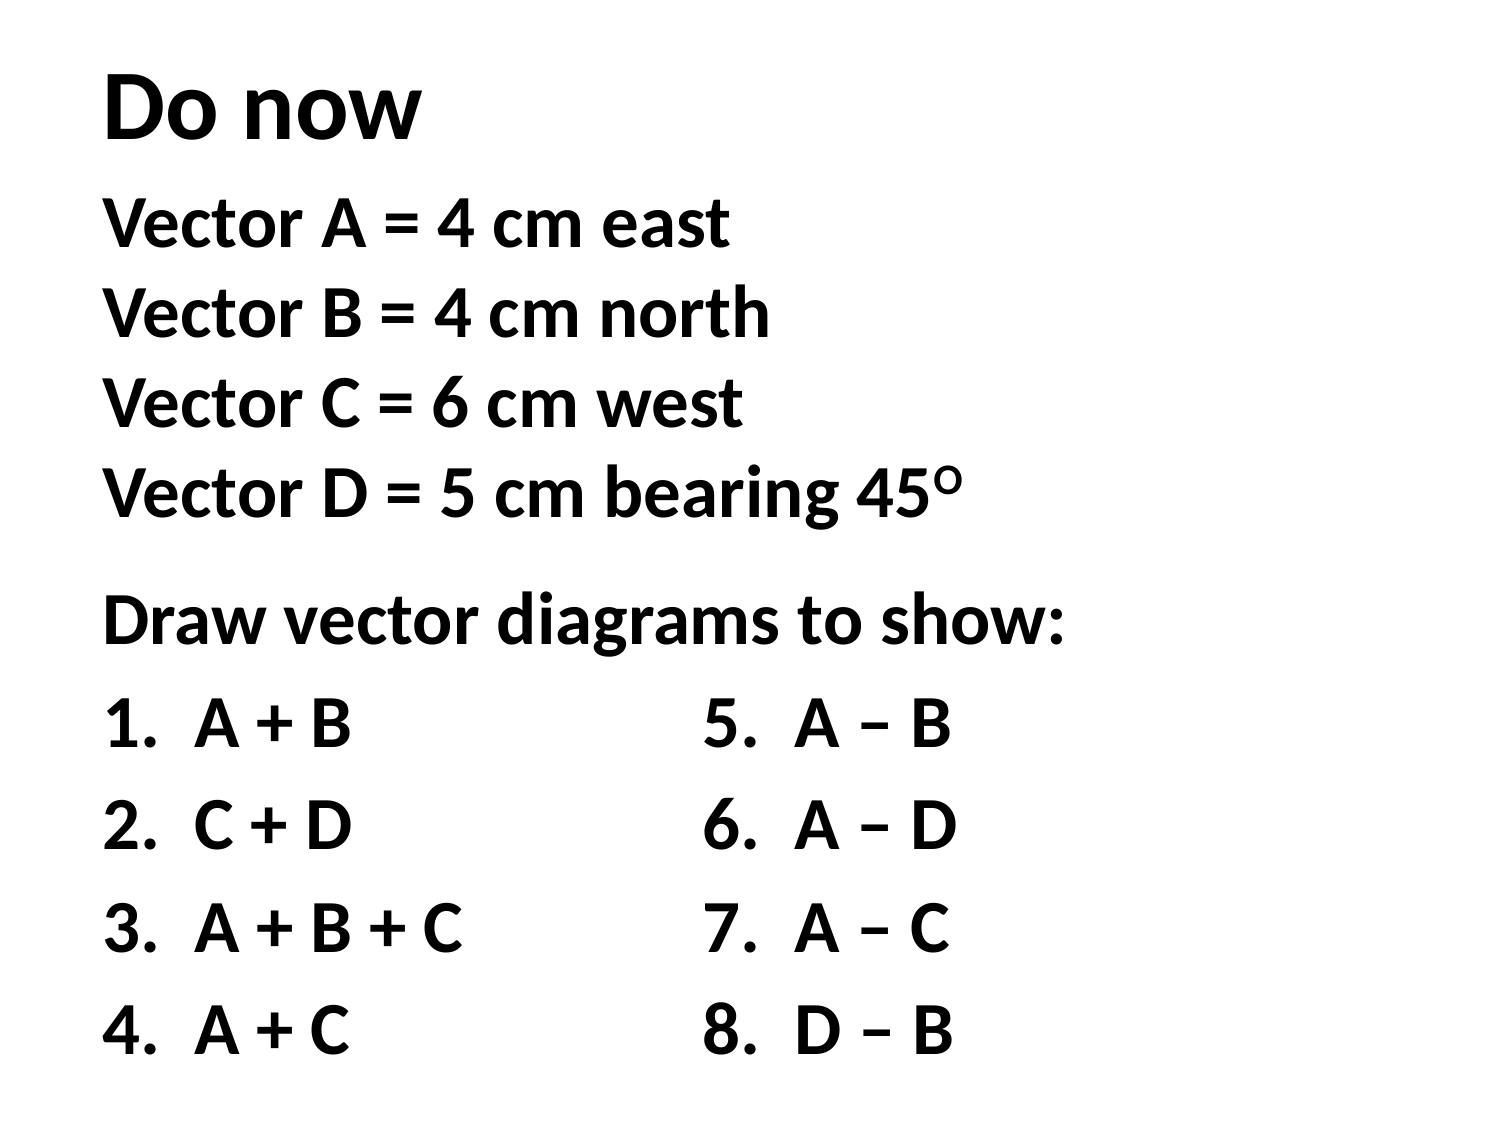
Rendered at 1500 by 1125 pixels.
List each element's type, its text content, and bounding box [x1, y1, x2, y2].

text_box Do now Vector A = 4 cm east Vector B = 4 cm north Vector C = 6 cm west Vector D = 5 cm bearing 45O Draw vector diagrams to show: 1. A + B 5. A – B 2. C + D 6. A – D 3. A + B + C 7. A – C 4. A + C 8. D – B [87, 32, 1388, 1077]
